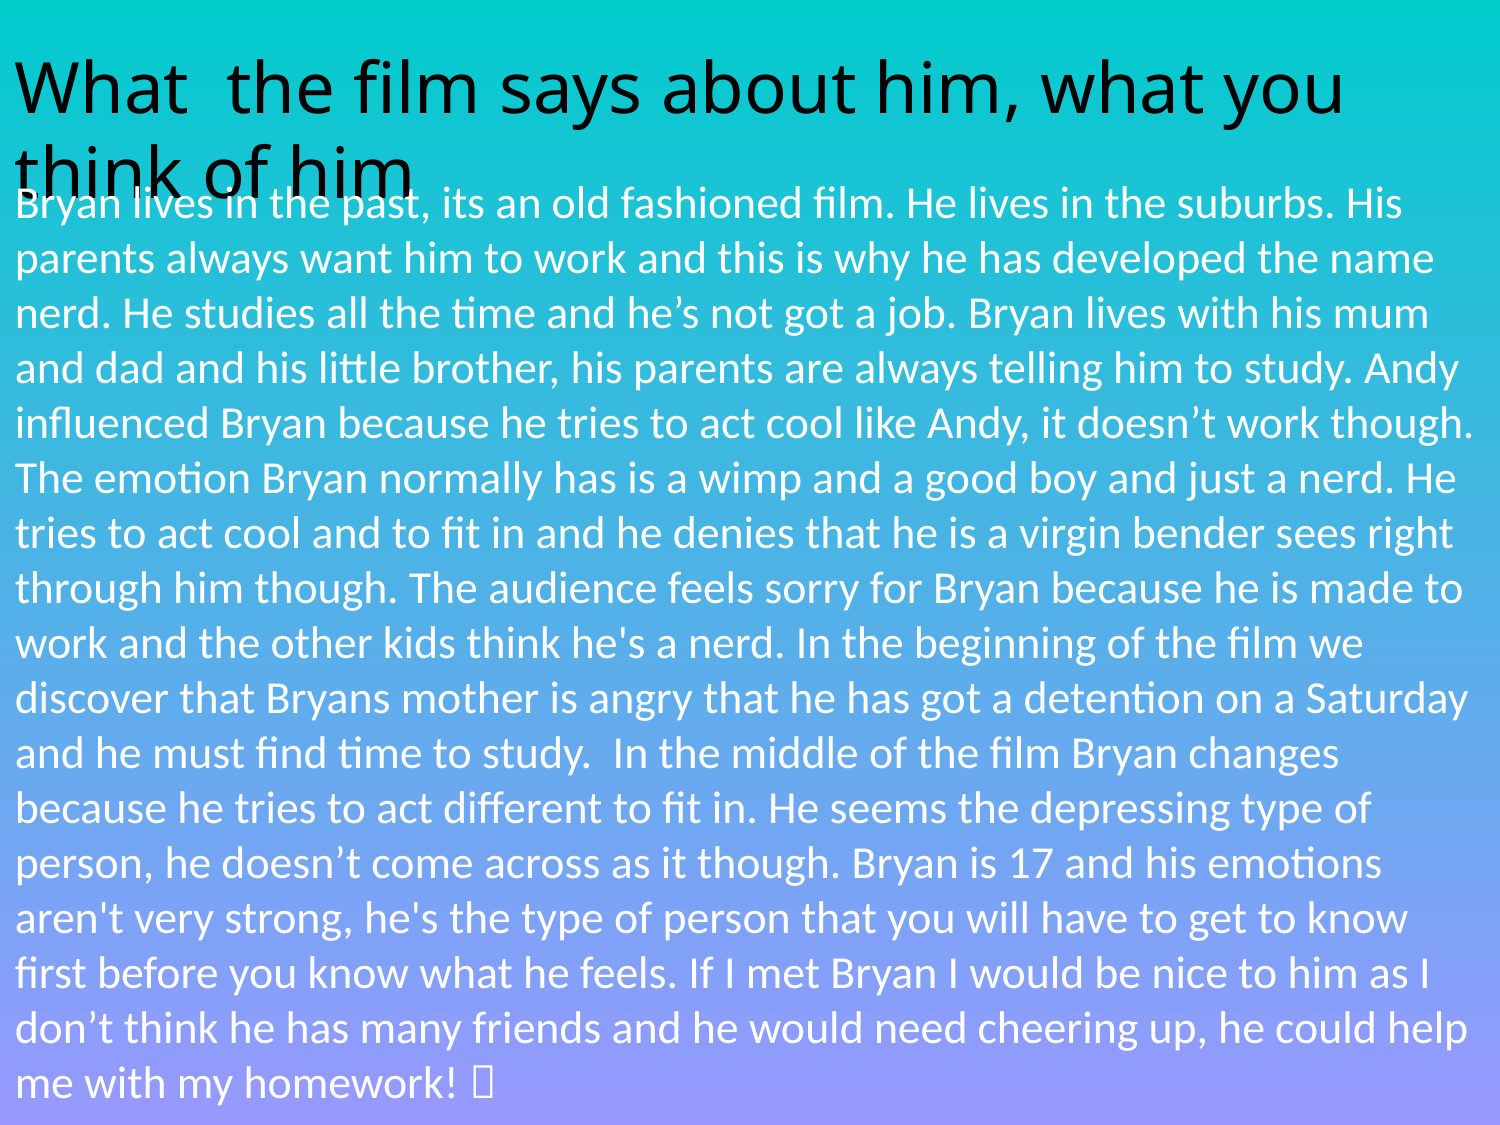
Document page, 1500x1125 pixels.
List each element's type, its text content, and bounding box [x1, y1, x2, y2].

text_box Bryan lives in the past, its an old fashioned film. He lives in the suburbs. His parents always want him to work and this is why he has developed the name nerd. He studies all the time and he’s not got a job. Bryan lives with his mum and dad and his little brother, his parents are always telling him to study. Andy influenced Bryan because he tries to act cool like Andy, it doesn’t work though. The emotion Bryan normally has is a wimp and a good boy and just a nerd. He tries to act cool and to fit in and he denies that he is a virgin bender sees right through him though. The audience feels sorry for Bryan because he is made to work and the other kids think he's a nerd. In the beginning of the film we discover that Bryans mother is angry that he has got a detention on a Saturday and he must find time to study. In the middle of the film Bryan changes because he tries to act different to fit in. He seems the depressing type of person, he doesn’t come across as it though. Bryan is 17 and his emotions aren't very strong, he's the type of person that you will have to get to know first before you know what he feels. If I met Bryan I would be nice to him as I don’t think he has many friends and he would need cheering up, he could help me with my homework!  [0, 165, 1500, 1116]
text_box What the film says about him, what you think of him [0, 35, 1500, 165]
